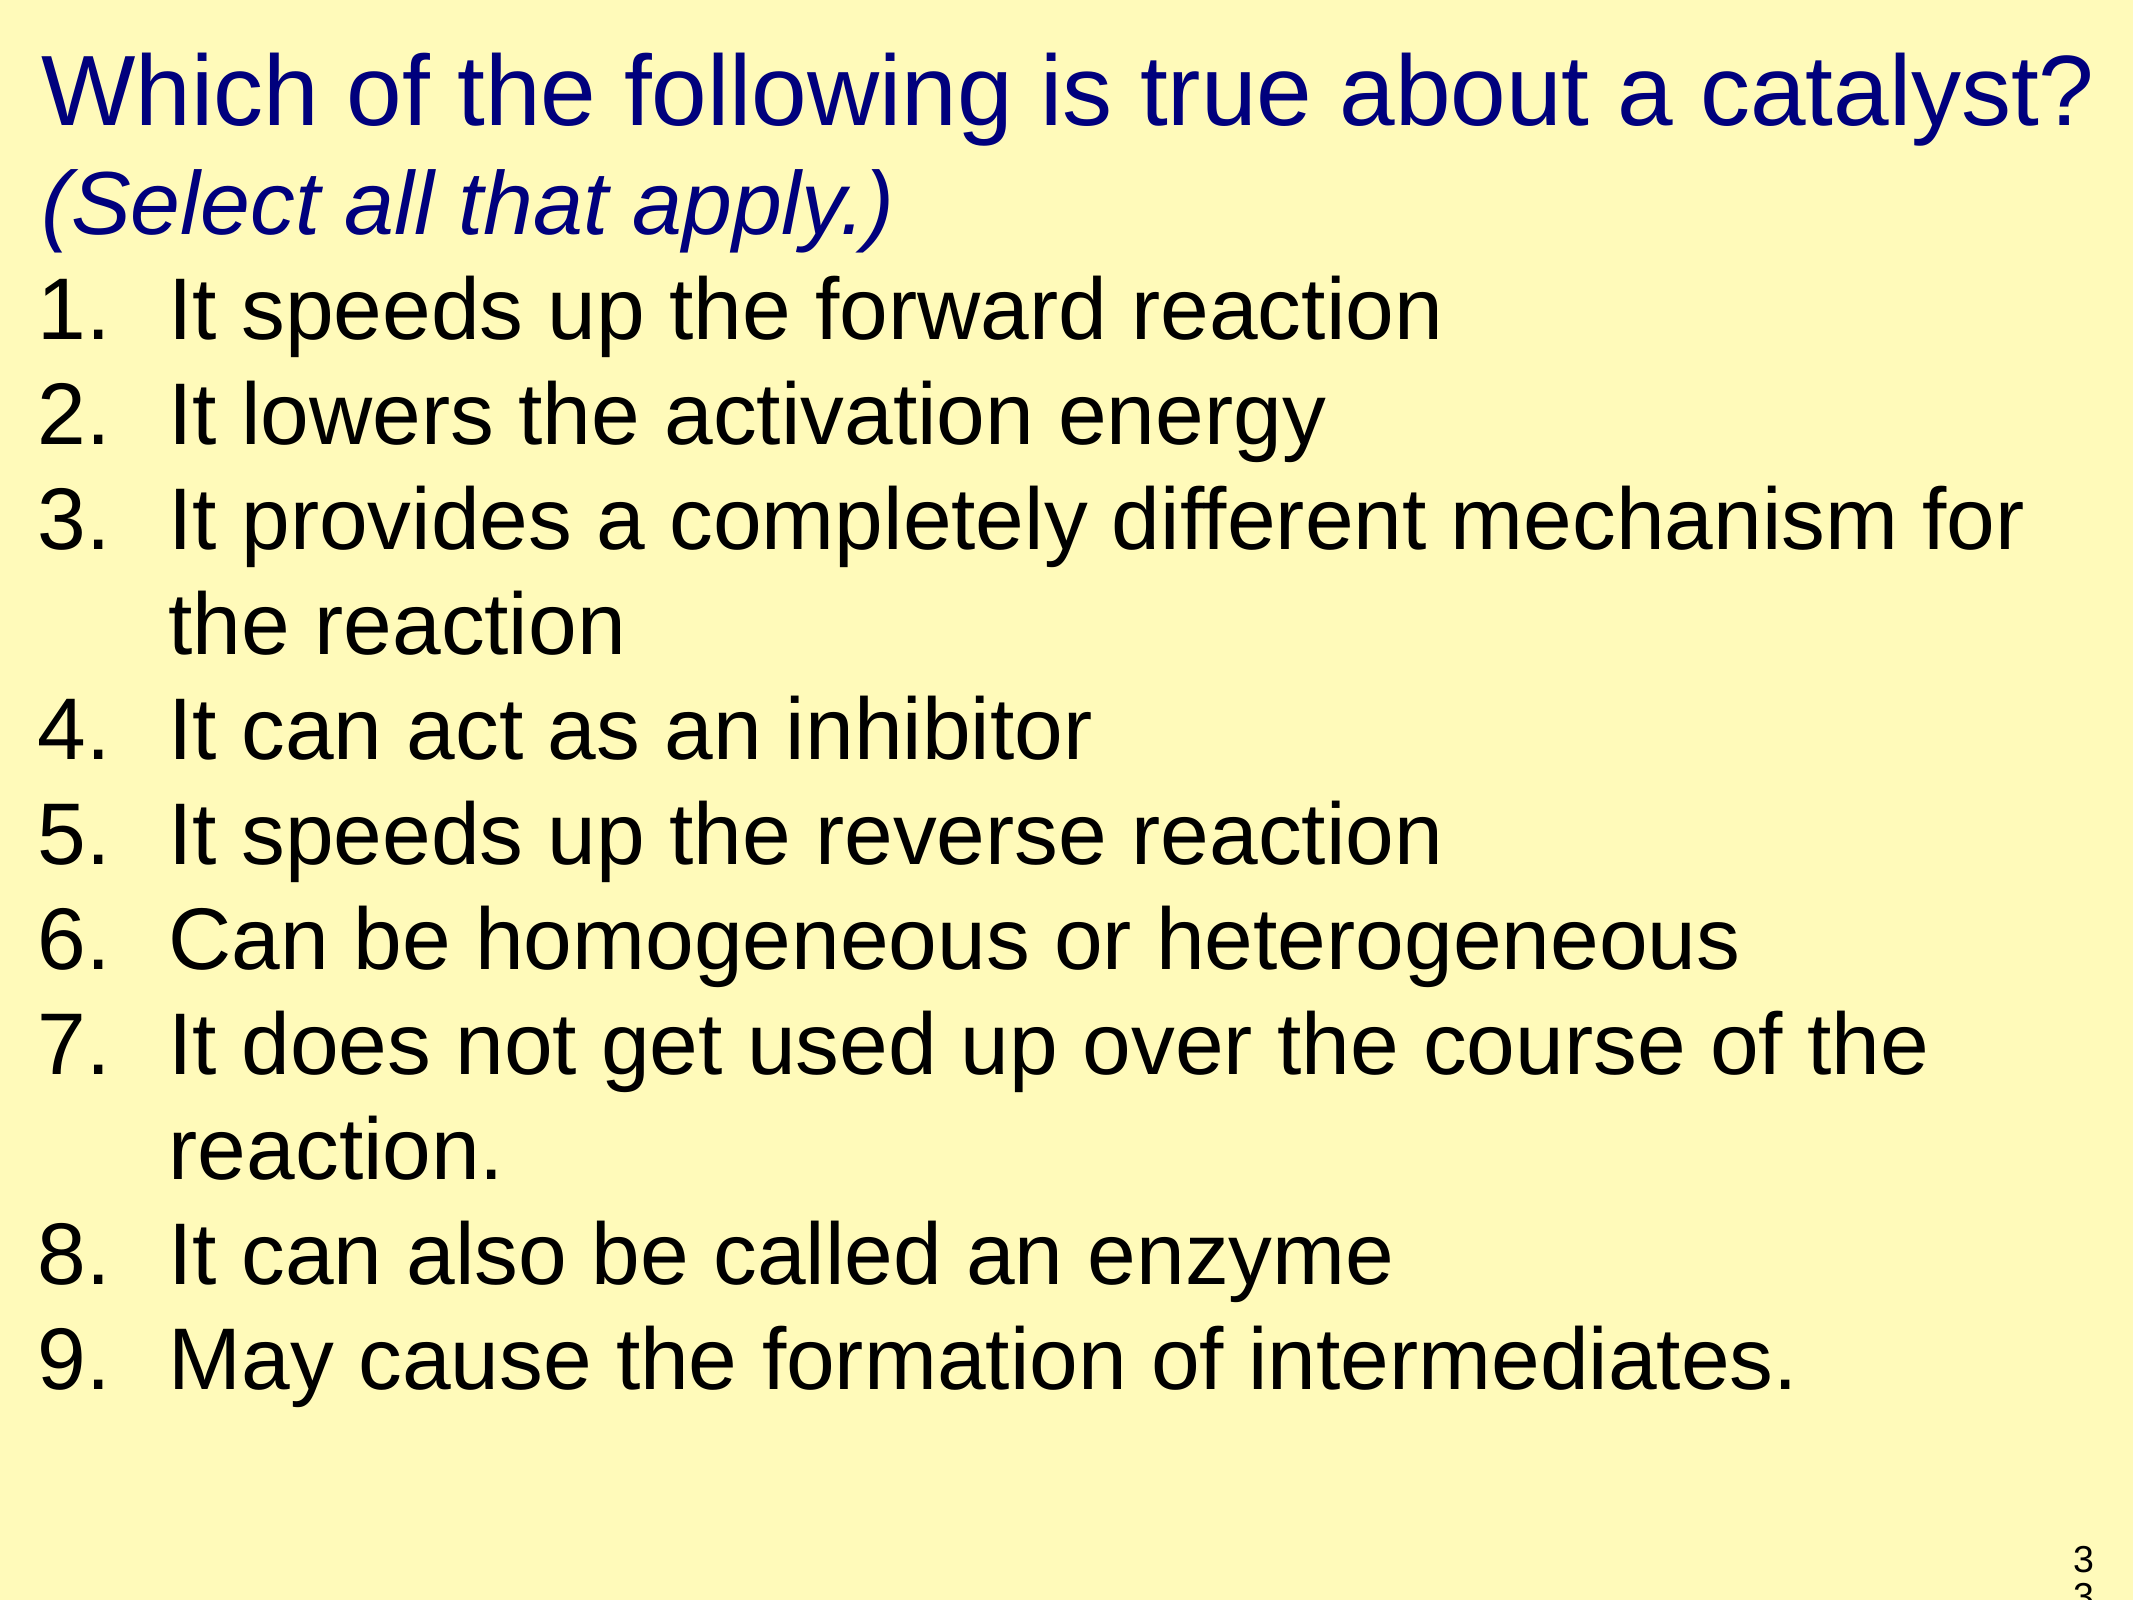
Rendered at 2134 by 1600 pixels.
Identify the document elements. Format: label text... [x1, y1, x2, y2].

title Which of the following is true about a catalyst? (Select all that apply.) [32, 16, 2113, 243]
list It speeds up the forward reaction It lowers the activation energy It provides a completely different mechanism for the reaction It can act as an inhibitor It speeds up the reverse reaction Can be homogeneous or heterogeneous It does not get used up over the course of the reaction. It can also be called an enzyme May cause the formation of intermediates. [28, 243, 2116, 1572]
slide_number 33 [2057, 1526, 2120, 1586]
